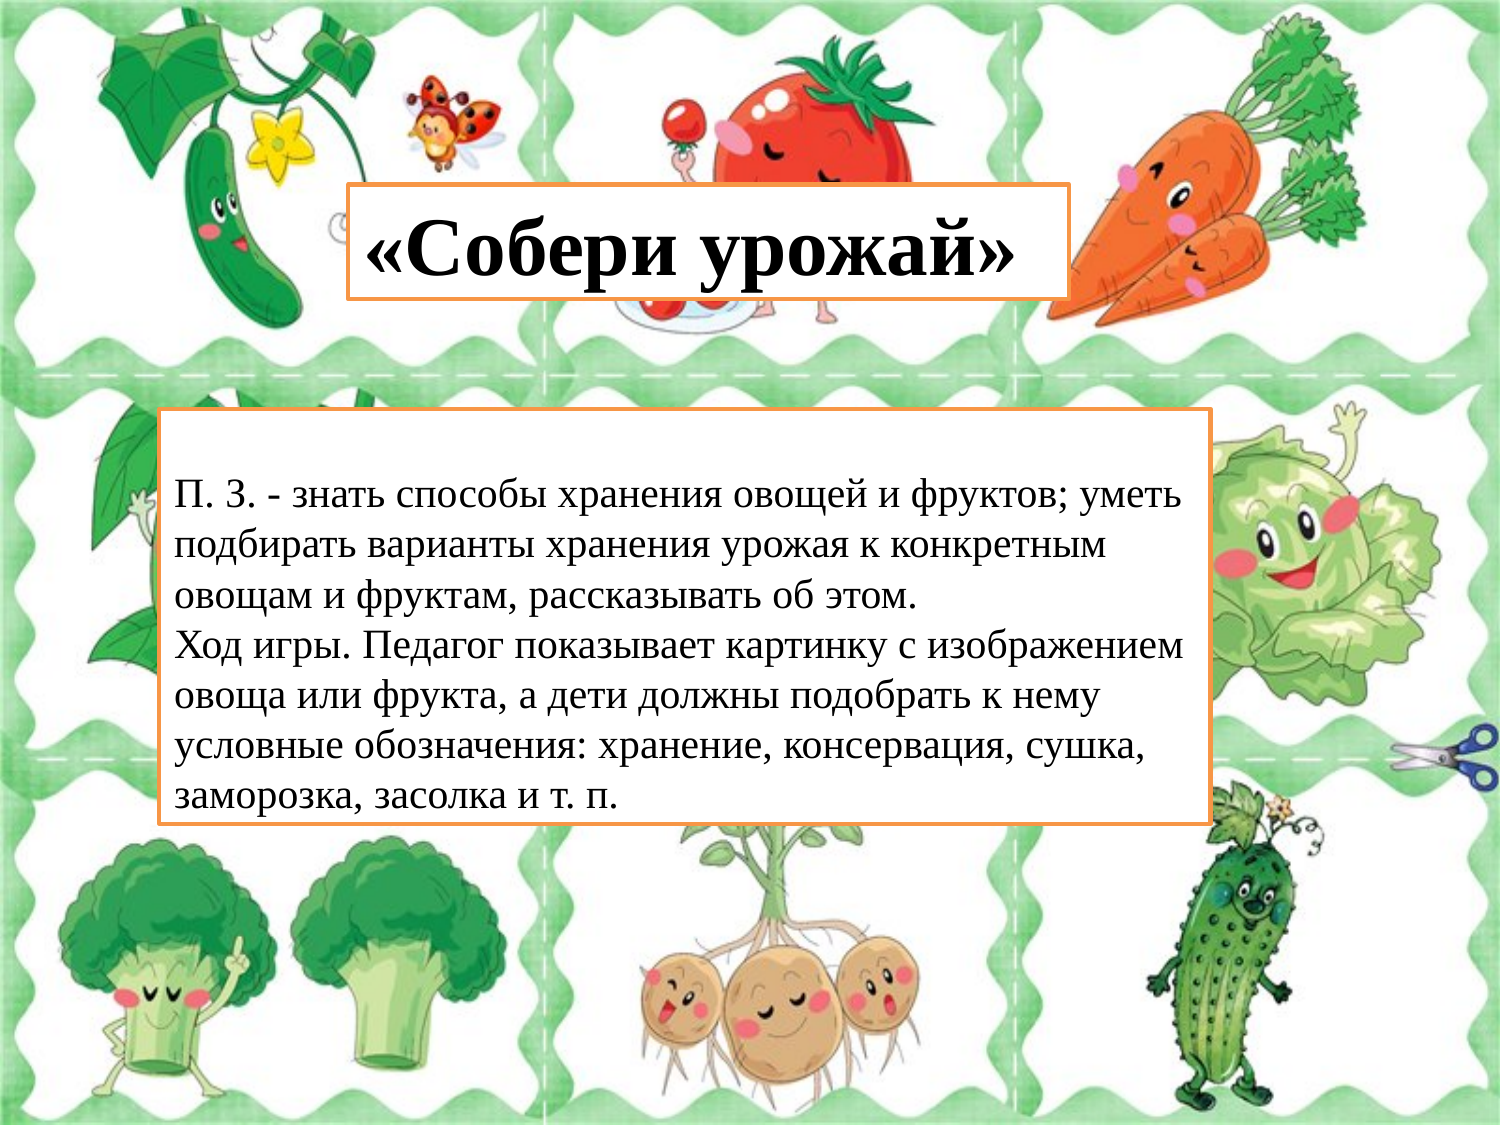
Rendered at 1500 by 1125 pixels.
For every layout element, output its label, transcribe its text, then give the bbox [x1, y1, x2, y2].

picture [0, 0, 1500, 1125]
text_box П. З. - знать способы хранения овощей и фруктов; уметь подбирать варианты хранения урожая к конкретным овощам и фруктам, рассказывать об этом. Ход игры. Педагог показывает картинку с изображением овоща или фрукта, а дети должны подобрать к нему условные обозначения: хранение, консервация, сушка, заморозка, засолка и т. п. [157, 407, 1213, 826]
text_box «Собери урожай» [346, 182, 1071, 301]
